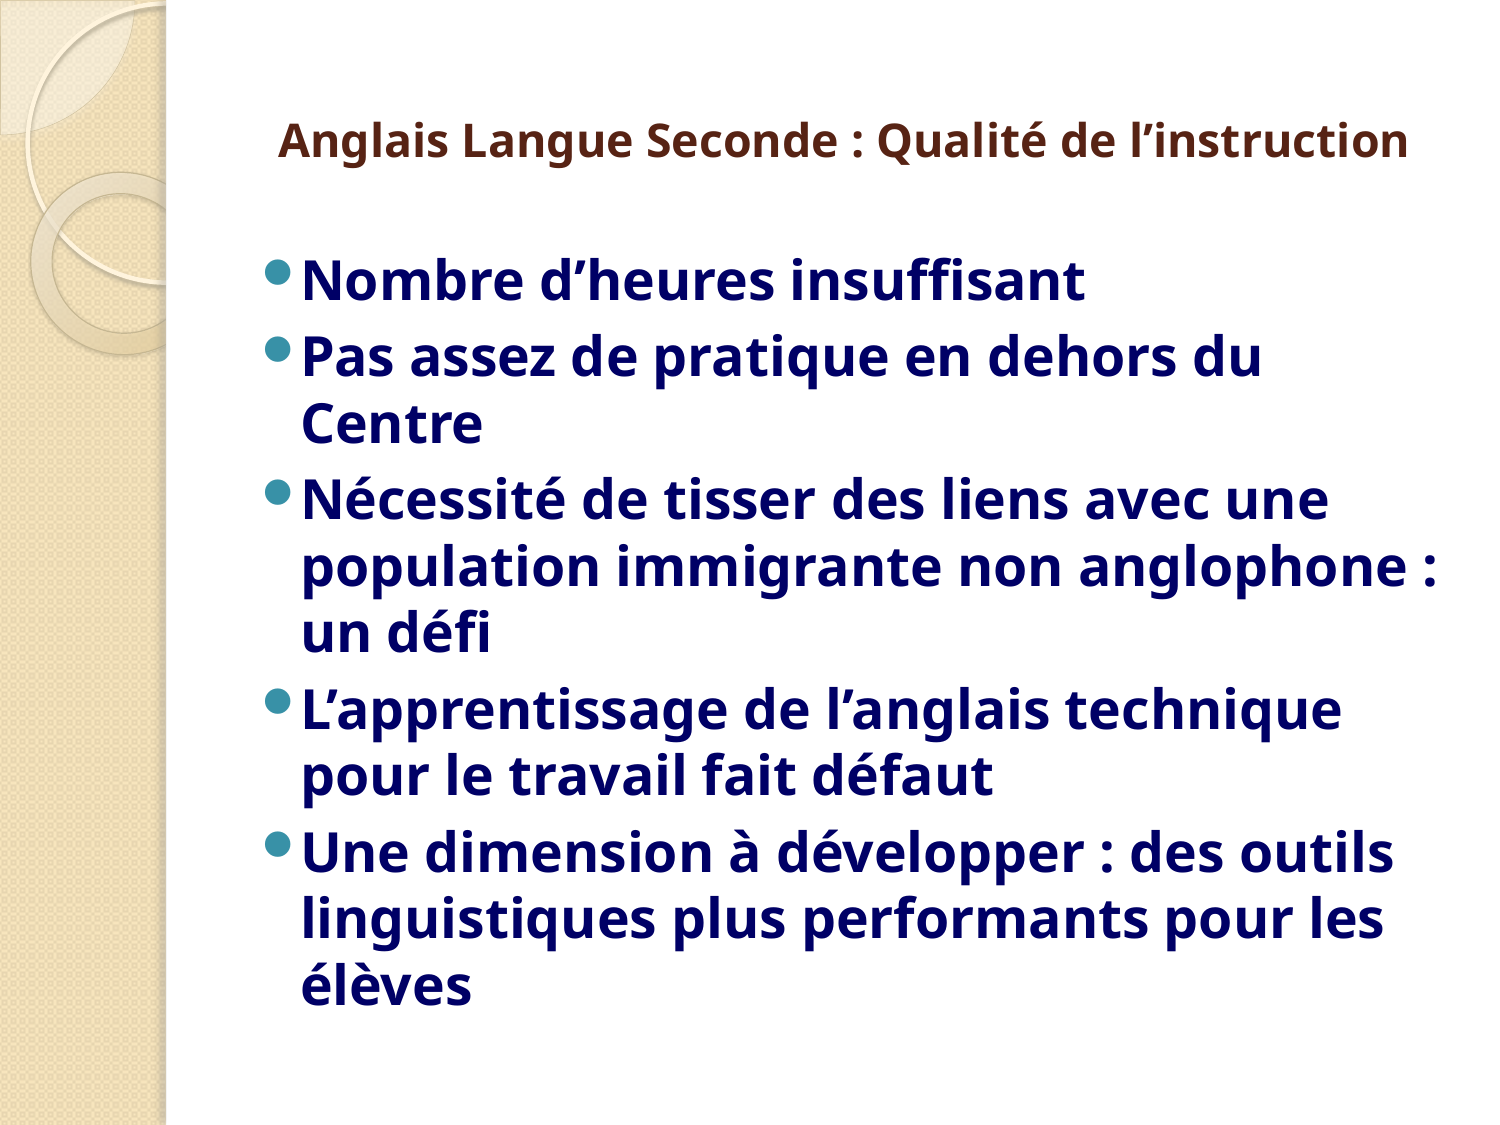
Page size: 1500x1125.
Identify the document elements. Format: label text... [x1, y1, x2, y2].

list Nombre d’heures insuffisant Pas assez de pratique en dehors du Centre Nécessité de tisser des liens avec une population immigrante non anglophone : un défi L’apprentissage de l’anglais technique pour le travail fait défaut Une dimension à développer : des outils linguistiques plus performants pour les élèves [235, 237, 1466, 1025]
title Anglais Langue Seconde : Qualité de l’instruction [235, 45, 1466, 233]
